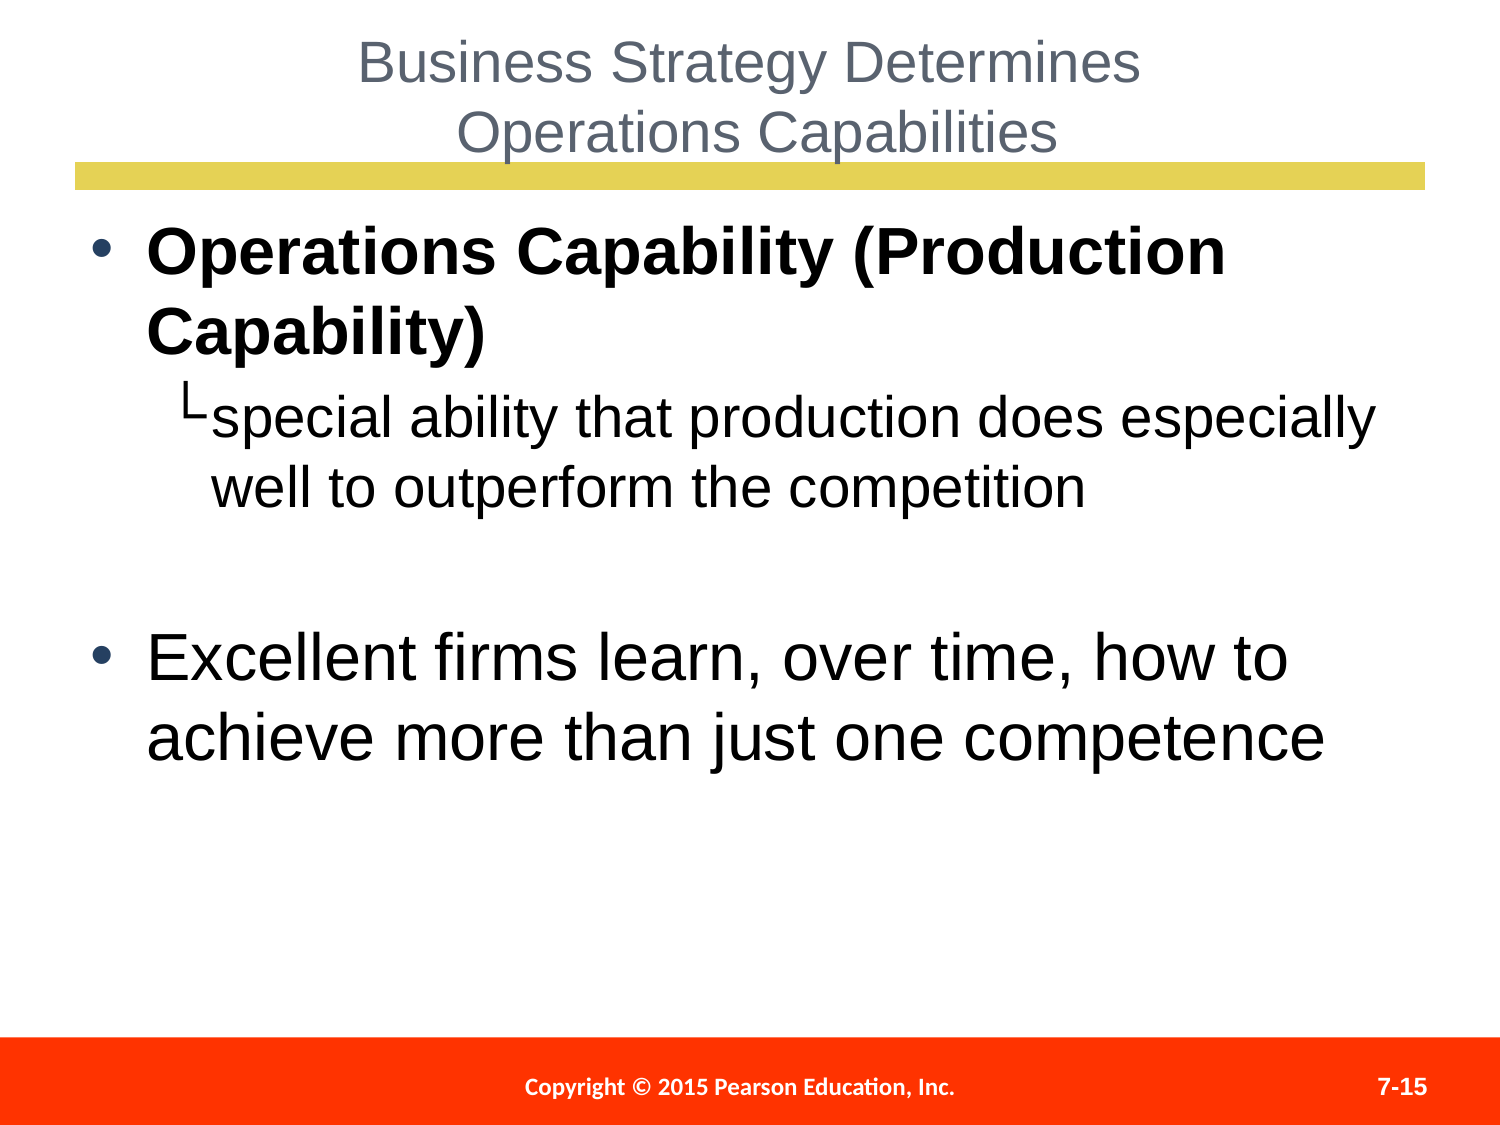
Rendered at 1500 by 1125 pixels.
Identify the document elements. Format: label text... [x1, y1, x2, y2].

list Operations Capability (Production Capability) special ability that production does especially well to outperform the competition Excellent firms learn, over time, how to achieve more than just one competence [74, 199, 1426, 1006]
title Business Strategy Determines Operations Capabilities [74, 0, 1426, 188]
